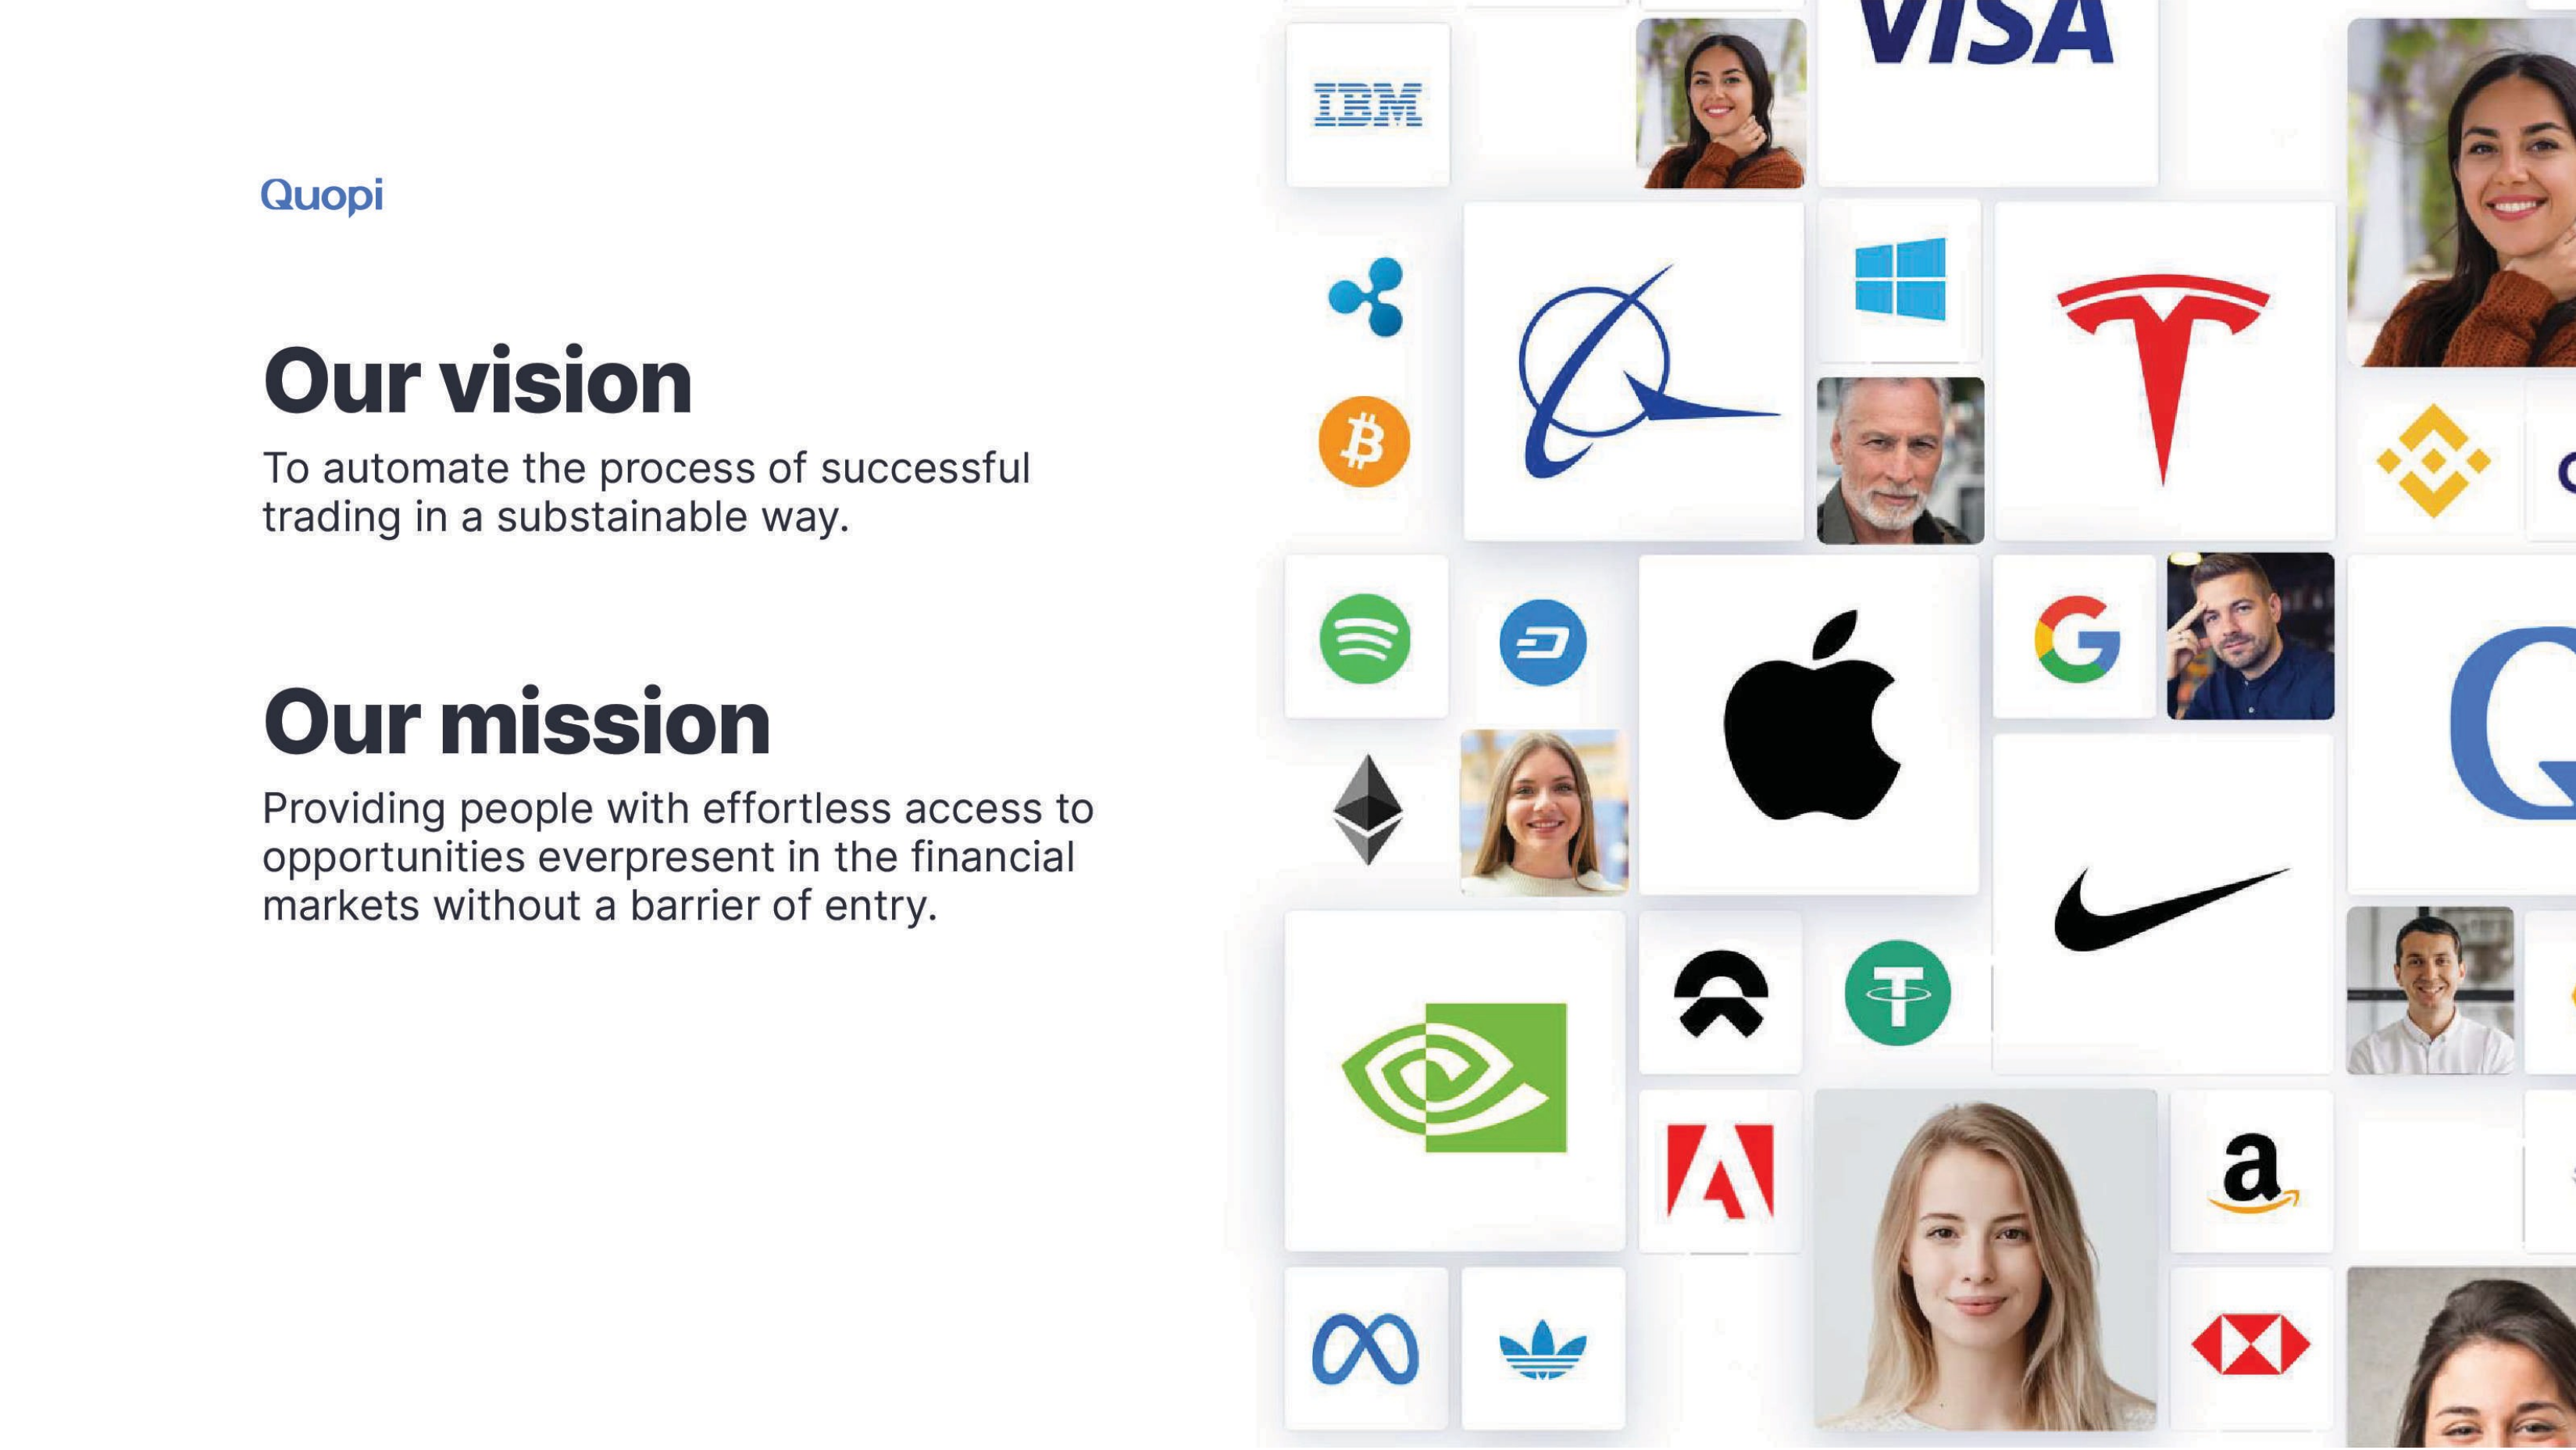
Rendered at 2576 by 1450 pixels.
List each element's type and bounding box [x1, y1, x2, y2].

picture [258, 0, 2576, 1448]
